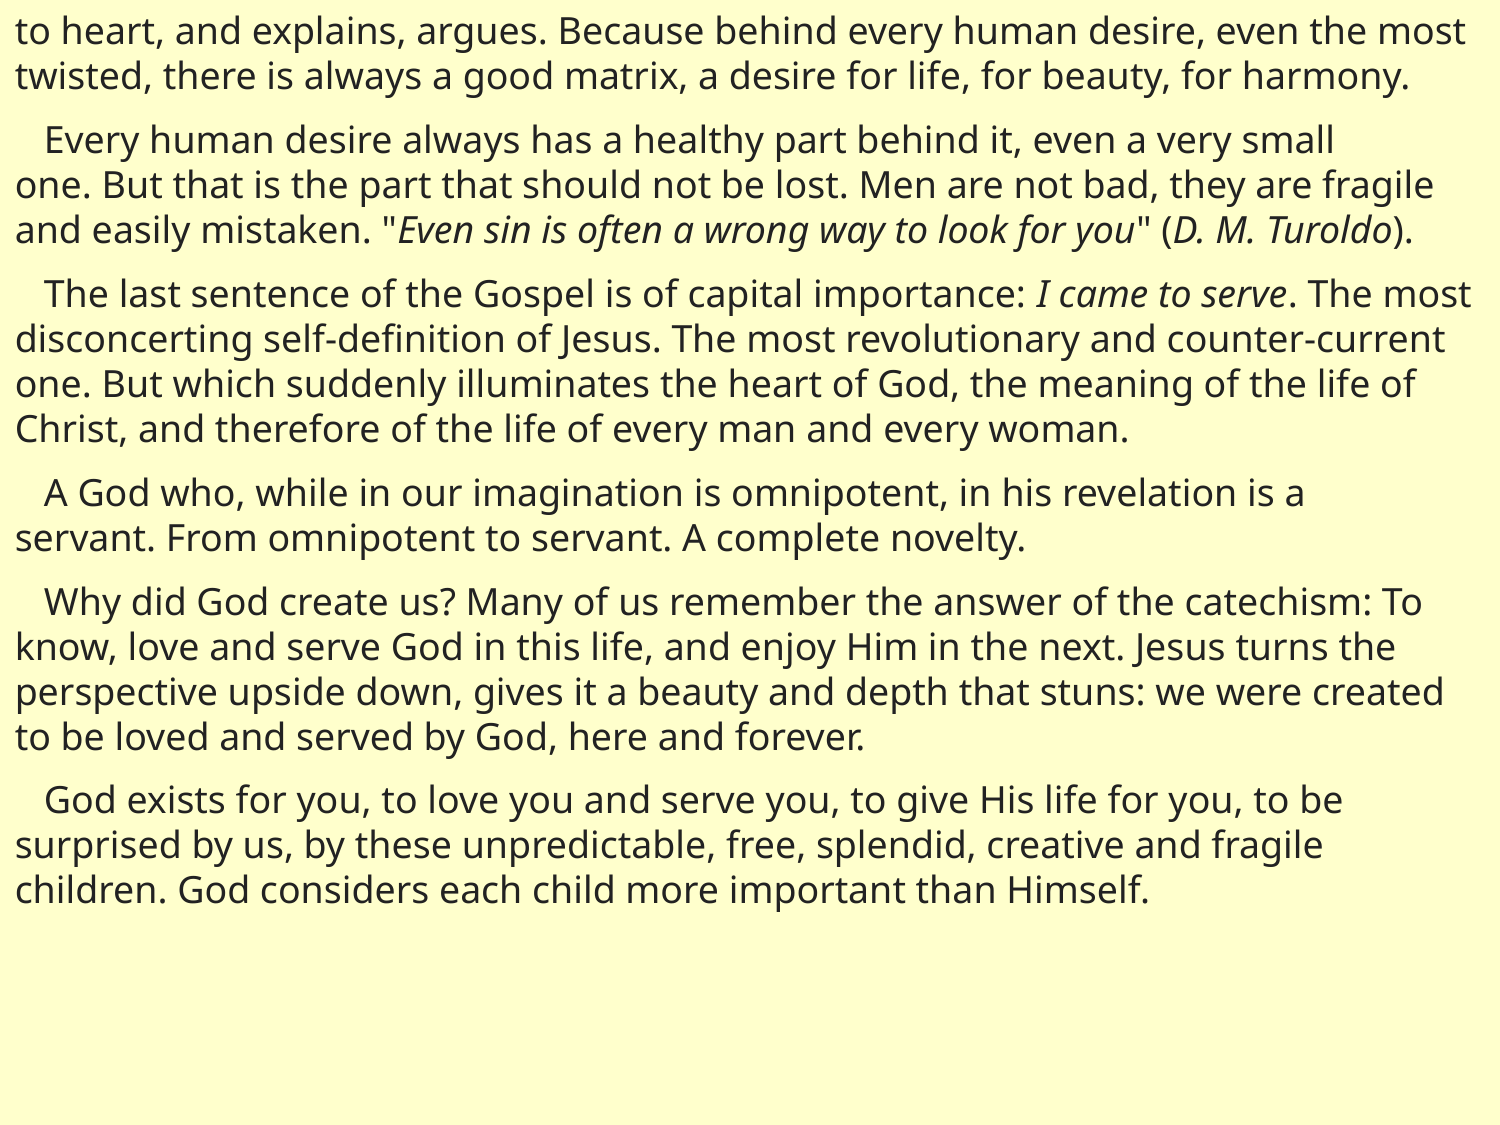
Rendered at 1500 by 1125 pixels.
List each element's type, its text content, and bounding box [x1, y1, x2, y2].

text_box to heart, and explains, argues. Because behind every human desire, even the most twisted, there is always a good matrix, a desire for life, for beauty, for harmony. Every human desire always has a healthy part behind it, even a very small one. But that is the part that should not be lost. Men are not bad, they are fragile and easily mistaken. "Even sin is often a wrong way to look for you" (D. M. Turoldo). The last sentence of the Gospel is of capital importance: I came to serve. The most disconcerting self-definition of Jesus. The most revolutionary and counter-current one. But which suddenly illuminates the heart of God, the meaning of the life of Christ, and therefore of the life of every man and every woman. A God who, while in our imagination is omnipotent, in his revelation is a servant. From omnipotent to servant. A complete novelty. Why did God create us? Many of us remember the answer of the catechism: To know, love and serve God in this life, and enjoy Him in the next. Jesus turns the perspective upside down, gives it a beauty and depth that stuns: we were created to be loved and served by God, here and forever. God exists for you, to love you and serve you, to give His life for you, to be surprised by us, by these unpredictable, free, splendid, creative and fragile children. God considers each child more important than Himself. [0, 0, 1500, 983]
